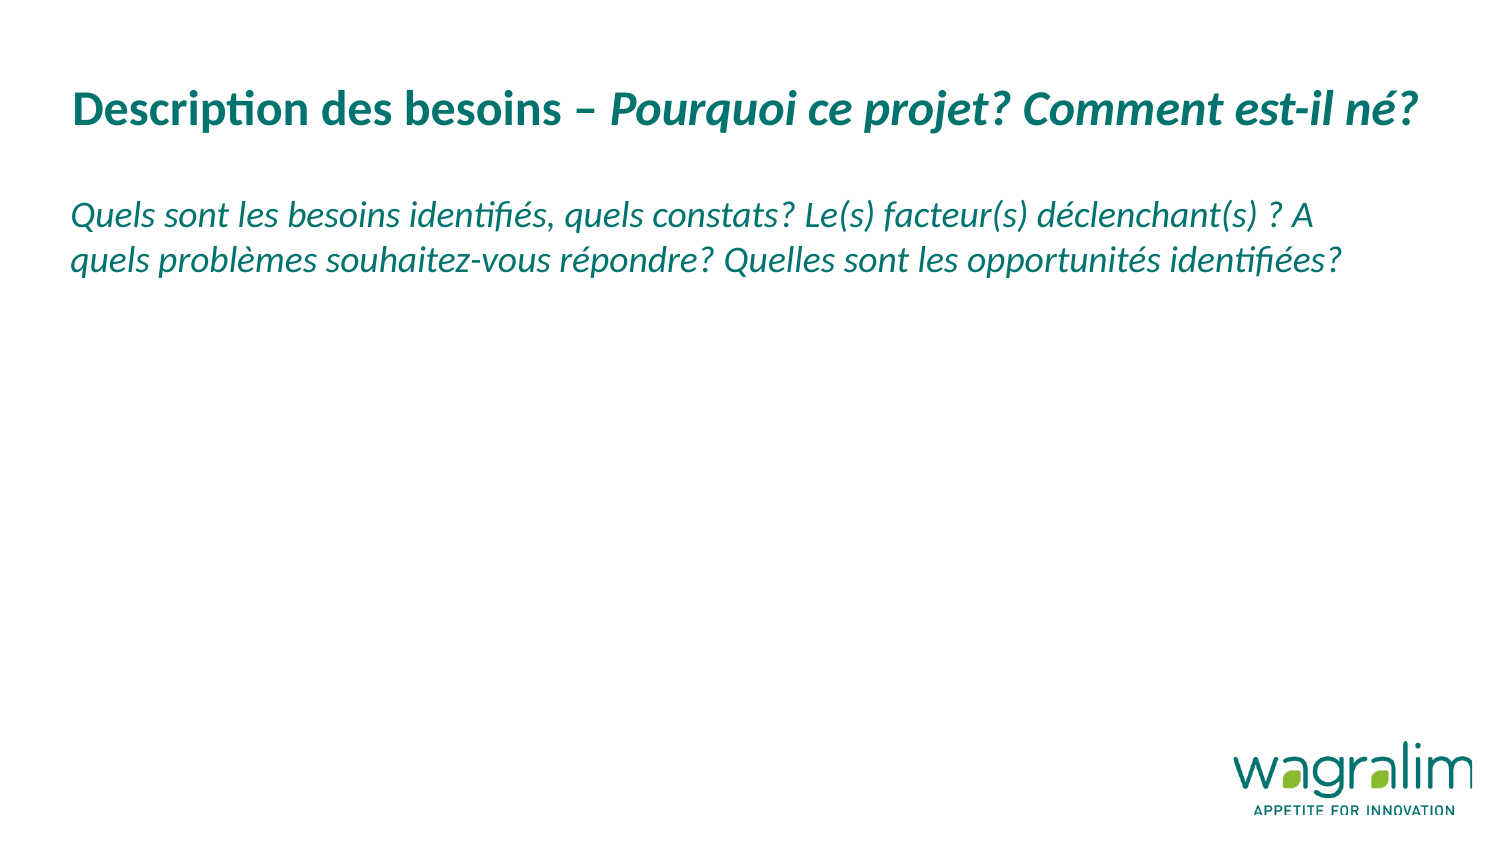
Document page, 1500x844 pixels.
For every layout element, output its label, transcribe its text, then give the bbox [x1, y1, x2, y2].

picture [1233, 741, 1473, 815]
text_box Quels sont les besoins identifiés, quels constats? Le(s) facteur(s) déclenchant(s) ? A quels problèmes souhaitez-vous répondre? Quelles sont les opportunités identifiées? [55, 182, 1406, 346]
text_box Description des besoins – Pourquoi ce projet? Comment est-il né? [24, 67, 1445, 143]
